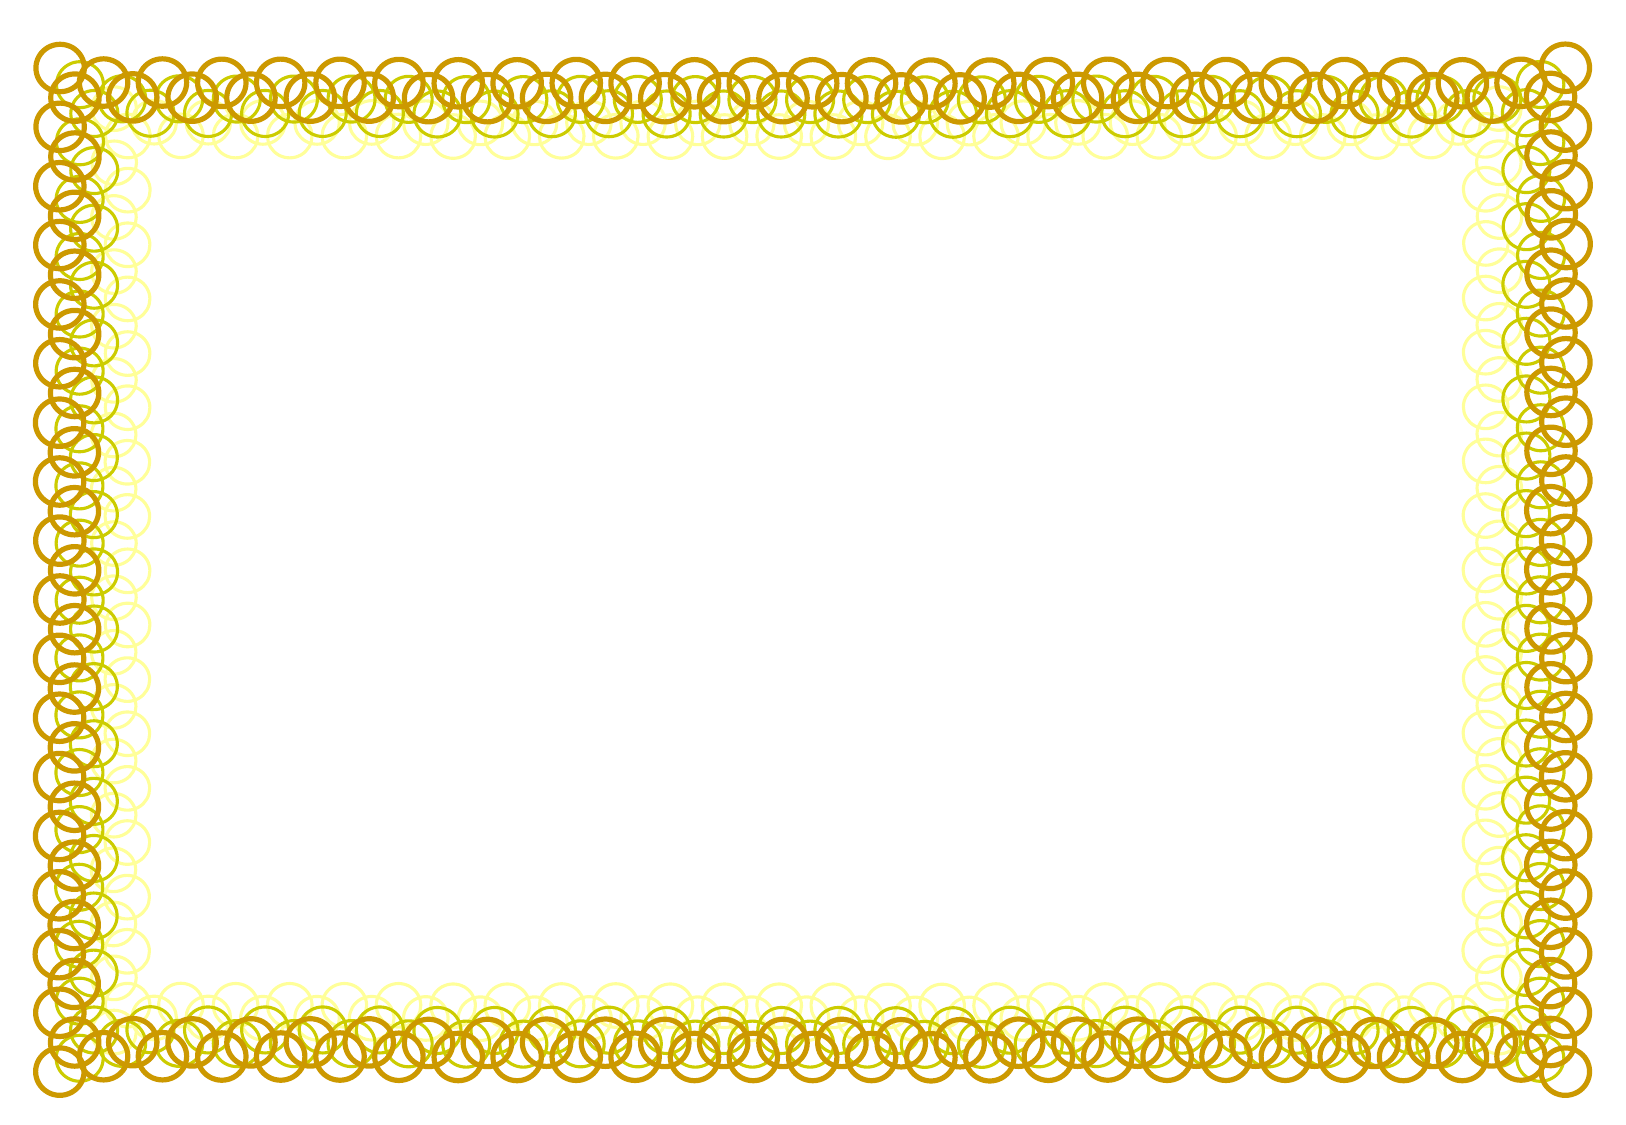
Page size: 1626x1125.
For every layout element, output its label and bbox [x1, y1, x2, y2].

text_box [34, 43, 1591, 1096]
